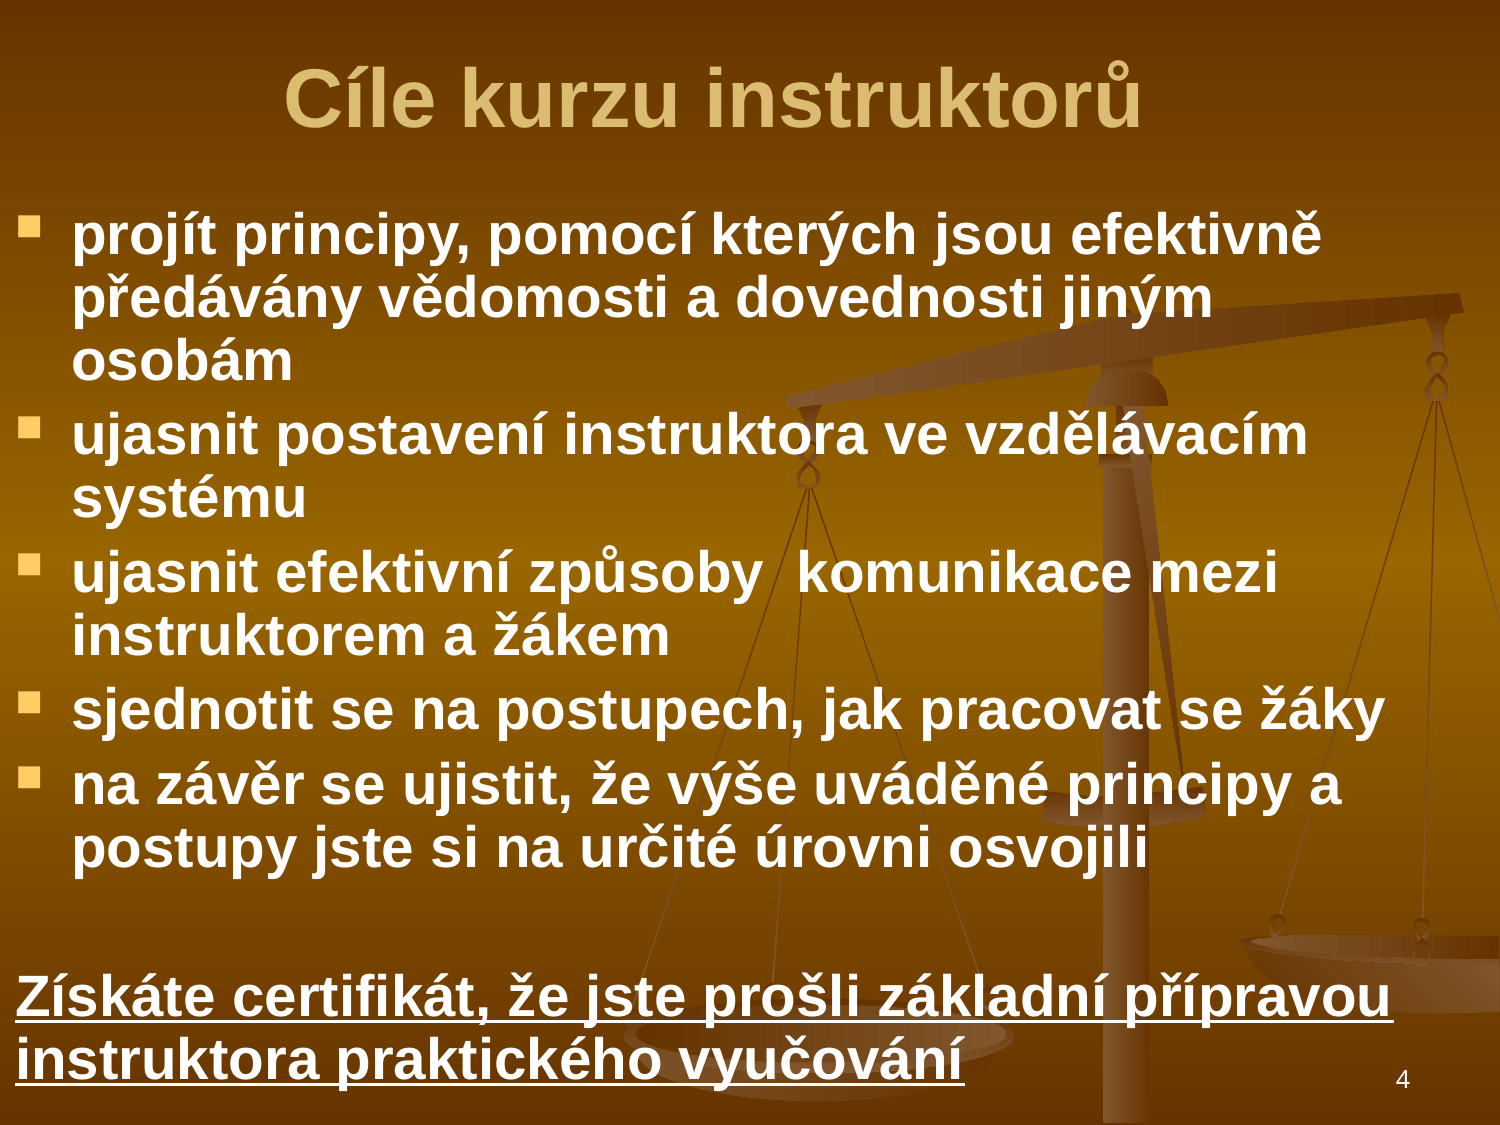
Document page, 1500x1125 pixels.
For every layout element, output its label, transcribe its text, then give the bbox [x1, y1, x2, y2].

list projít principy, pomocí kterých jsou efektivně předávány vědomosti a dovednosti jiným osobám ujasnit postavení instruktora ve vzdělávacím systému ujasnit efektivní způsoby komunikace mezi instruktorem a žákem sjednotit se na postupech, jak pracovat se žáky na závěr se ujistit, že výše uváděné principy a postupy jste si na určité úrovni osvojili Získáte certifikát, že jste prošli základní přípravou instruktora praktického vyučování [0, 196, 1426, 1001]
slide_number 4 [1074, 1029, 1426, 1106]
title Cíle kurzu instruktorů [76, 0, 1353, 188]
